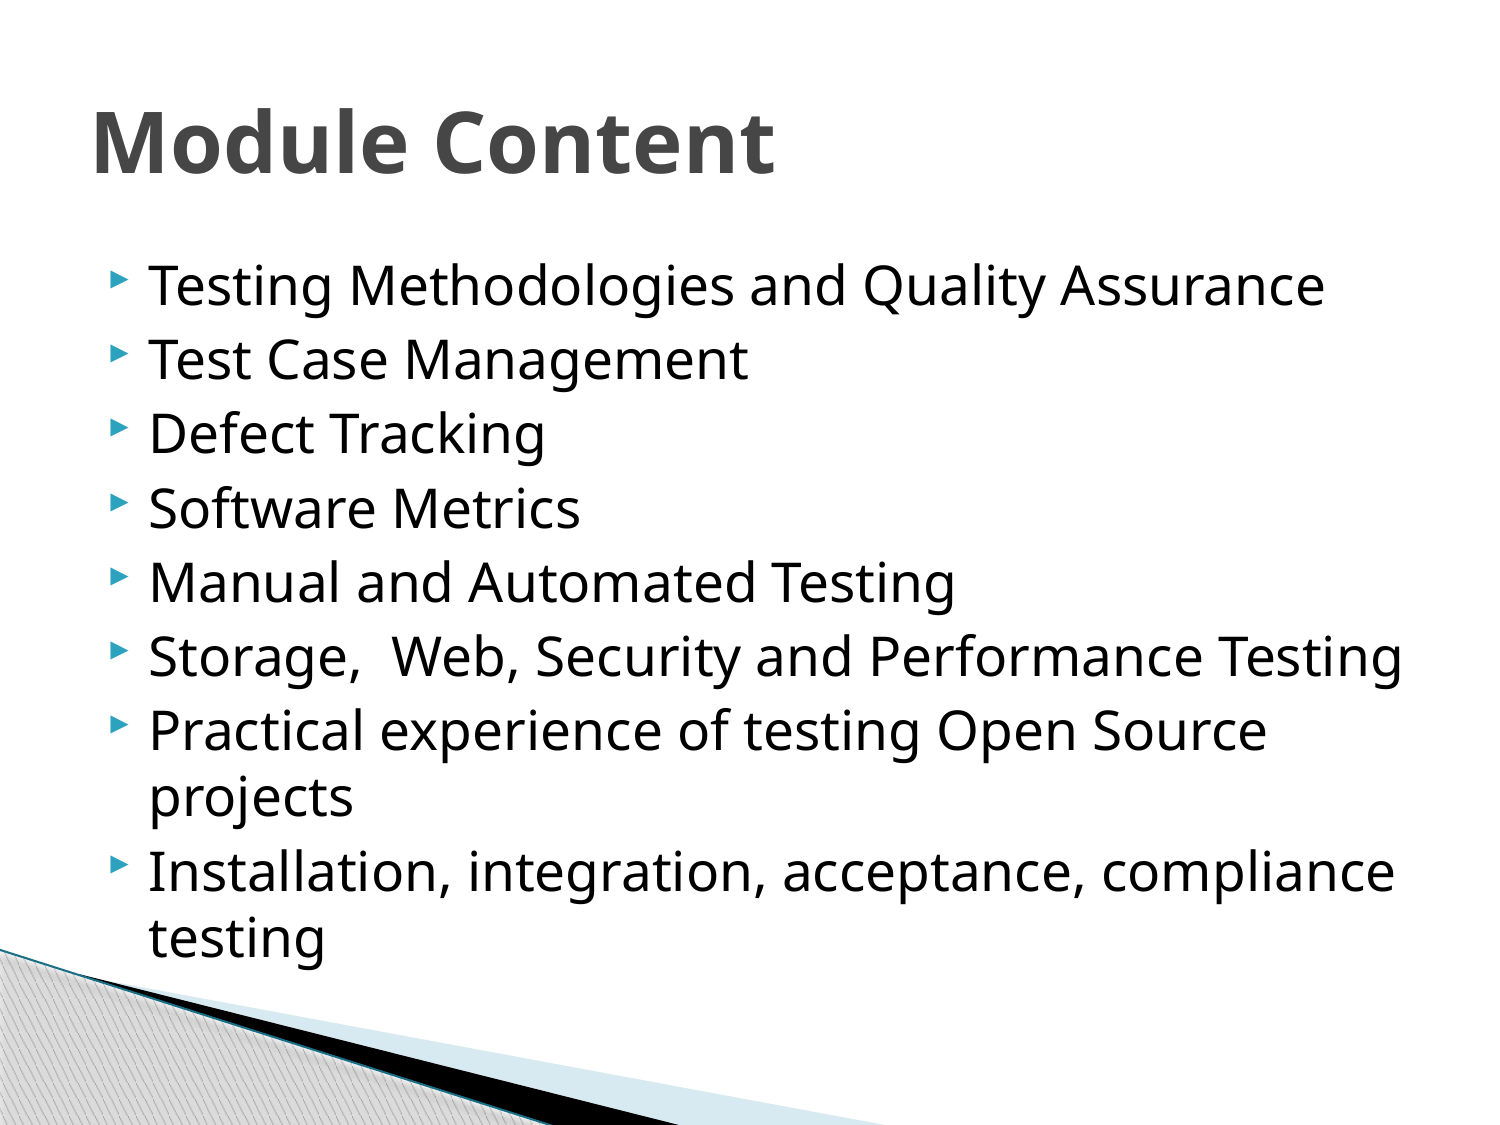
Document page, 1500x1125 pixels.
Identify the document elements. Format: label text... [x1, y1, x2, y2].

title Module Content [75, 45, 1425, 233]
list Testing Methodologies and Quality Assurance Test Case Management Defect Tracking Software Metrics Manual and Automated Testing Storage, Web, Security and Performance Testing Practical experience of testing Open Source projects Installation, integration, acceptance, compliance testing [75, 243, 1425, 986]
